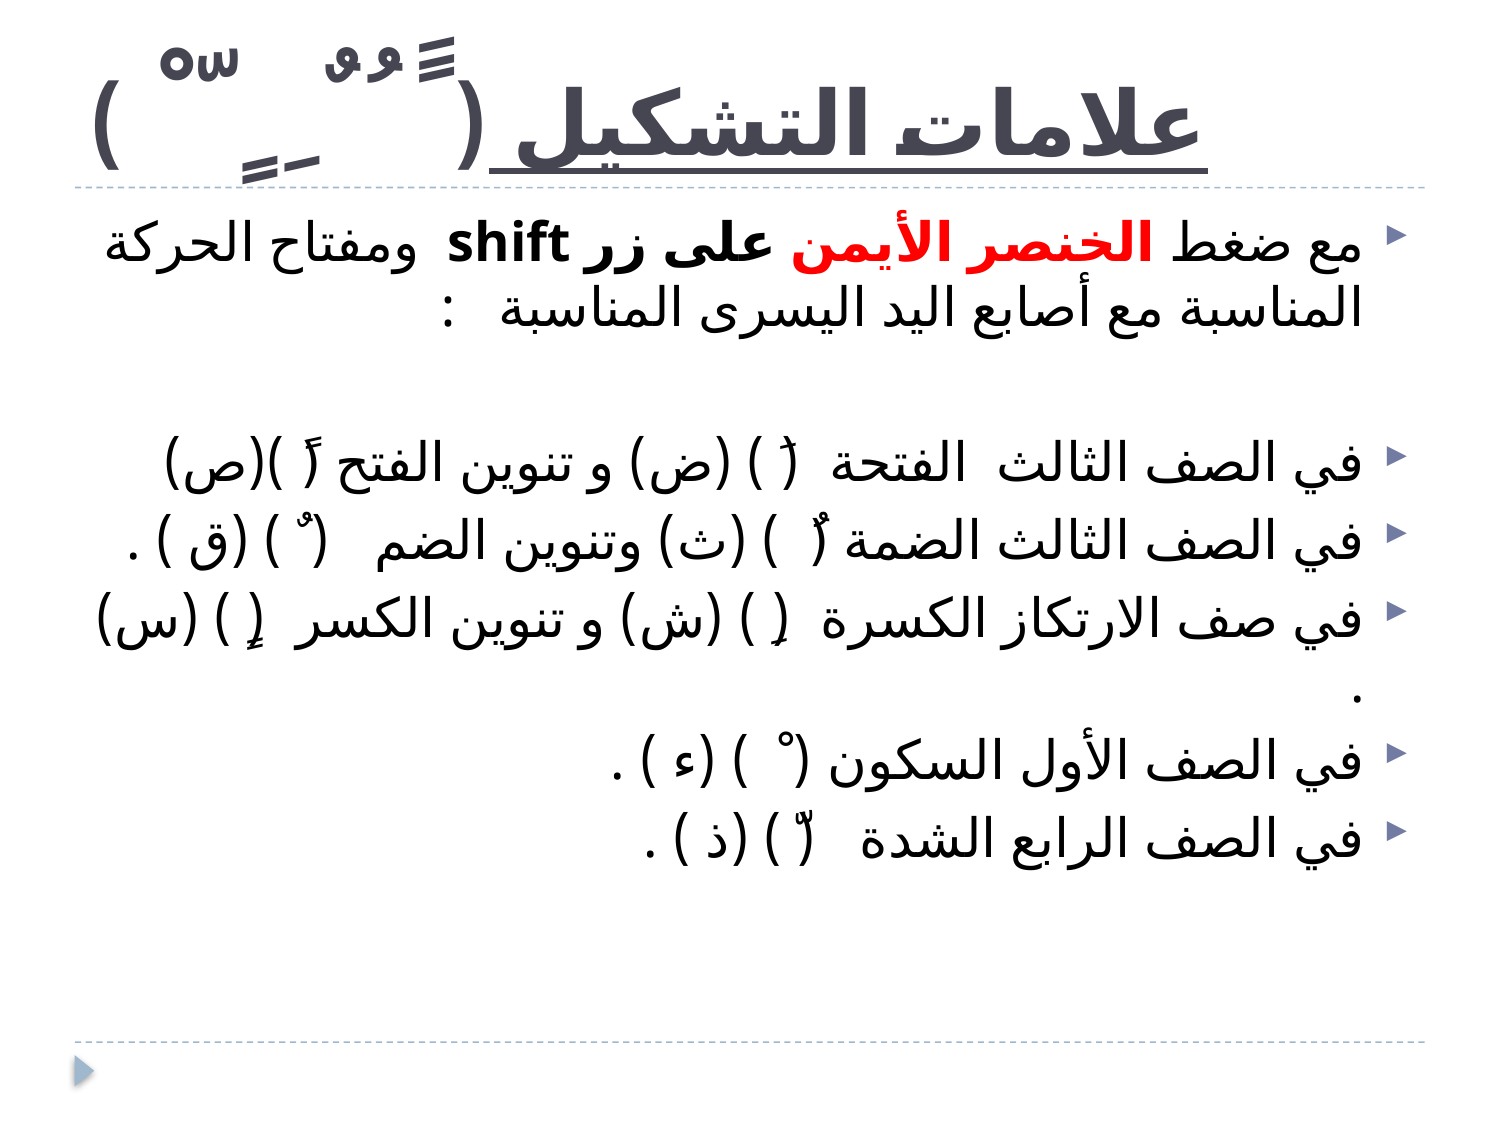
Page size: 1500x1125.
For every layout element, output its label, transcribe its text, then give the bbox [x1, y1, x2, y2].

list مع ضغط الخنصر الأيمن على زر shift ومفتاح الحركة المناسبة مع أصابع اليد اليسرى المناسبة : في الصف الثالث الفتحة ( َ ) (ض) و تنوين الفتح (ً )(ص) في الصف الثالث الضمة (ُ ) (ث) وتنوين الضم ( ٌ ) (ق ) . في صف الارتكاز الكسرة ( ِ ) (ش) و تنوين الكسر ( ٍ ) (س) . في الصف الأول السكون( ْ ) (ء ) . في الصف الرابع الشدة ( ّ ) (ذ ) . [75, 200, 1425, 1010]
title علامات التشكيل ( ًَ ُ ٌ ِ ٍ ّ ْ ) [75, 24, 1425, 188]
